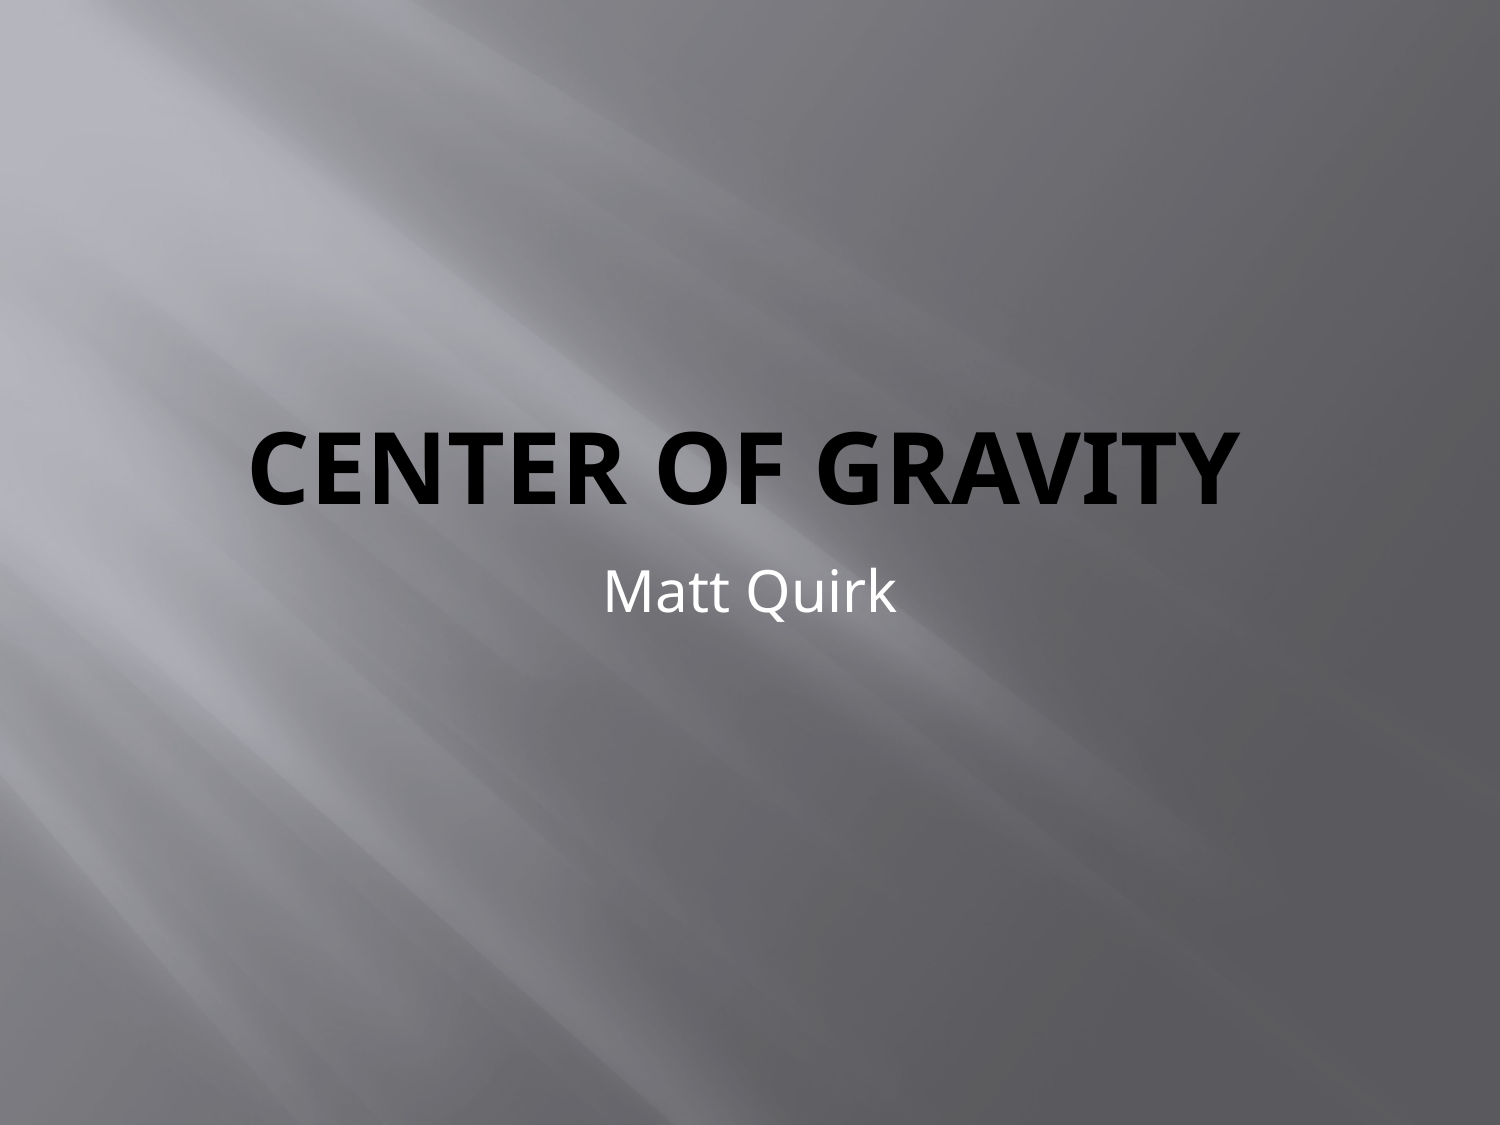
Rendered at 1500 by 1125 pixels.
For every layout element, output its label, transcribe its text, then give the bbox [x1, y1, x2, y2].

title Center of Gravity [69, 224, 1420, 525]
subtitle Matt Quirk [225, 546, 1275, 834]
